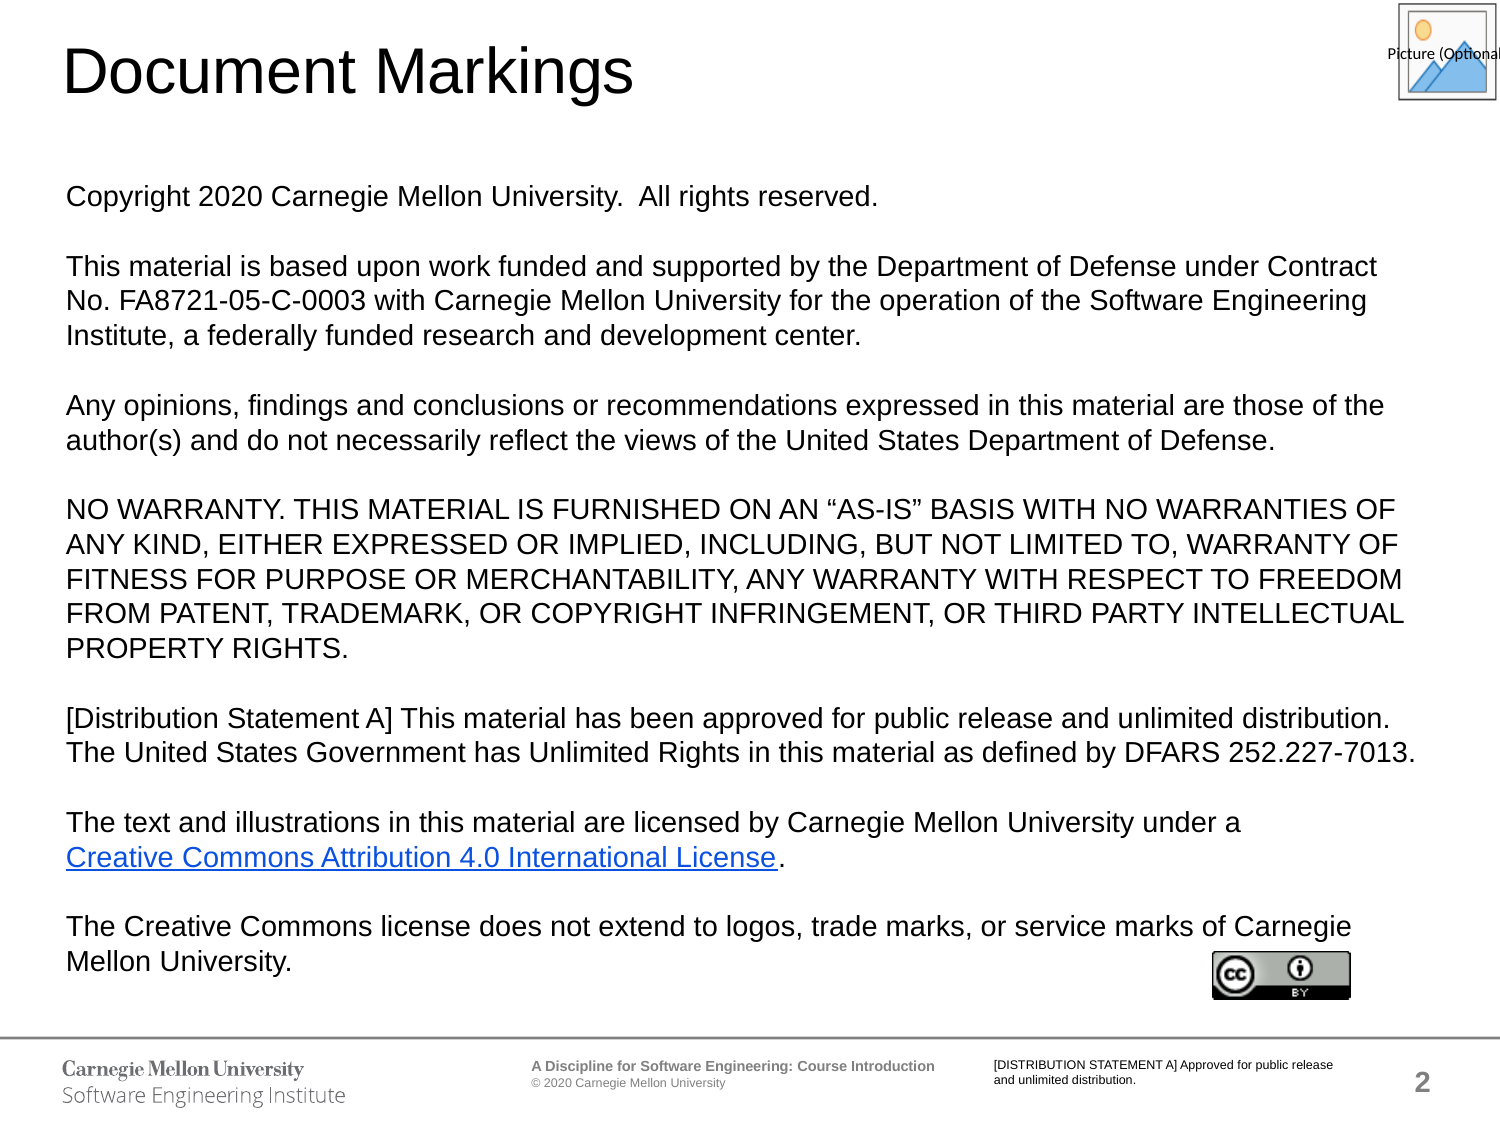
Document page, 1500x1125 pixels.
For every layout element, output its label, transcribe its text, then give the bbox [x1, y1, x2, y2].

picture [1394, 0, 1500, 105]
text_box [0, 0, 1394, 91]
list Copyright 2020 Carnegie Mellon University. All rights reserved. This material is based upon work funded and supported by the Department of Defense under Contract No. FA8721-05-C-0003 with Carnegie Mellon University for the operation of the Software Engineering Institute, a federally funded research and development center. Any opinions, findings and conclusions or recommendations expressed in this material are those of the author(s) and do not necessarily reflect the views of the United States Department of Defense. NO WARRANTY. THIS MATERIAL IS FURNISHED ON AN “AS-IS” BASIS WITH NO WARRANTIES OF ANY KIND, EITHER EXPRESSED OR IMPLIED, INCLUDING, BUT NOT LIMITED TO, WARRANTY OF FITNESS FOR PURPOSE OR MERCHANTABILITY, ANY WARRANTY WITH RESPECT TO FREEDOM FROM PATENT, TRADEMARK, OR COPYRIGHT INFRINGEMENT, OR THIRD PARTY INTELLECTUAL PROPERTY RIGHTS. [Distribution Statement A] This material has been approved for public release and unlimited distribution. The United States Government has Unlimited Rights in this material as defined by DFARS 252.227-7013. The text and illustrations in this material are licensed by Carnegie Mellon University under a Creative Commons Attribution 4.0 International License. The Creative Commons license does not extend to logos, trade marks, or service marks of Carnegie Mellon University. [65, 177, 1431, 1000]
title Document Markings [62, 91, 1338, 182]
picture [1212, 951, 1351, 1000]
